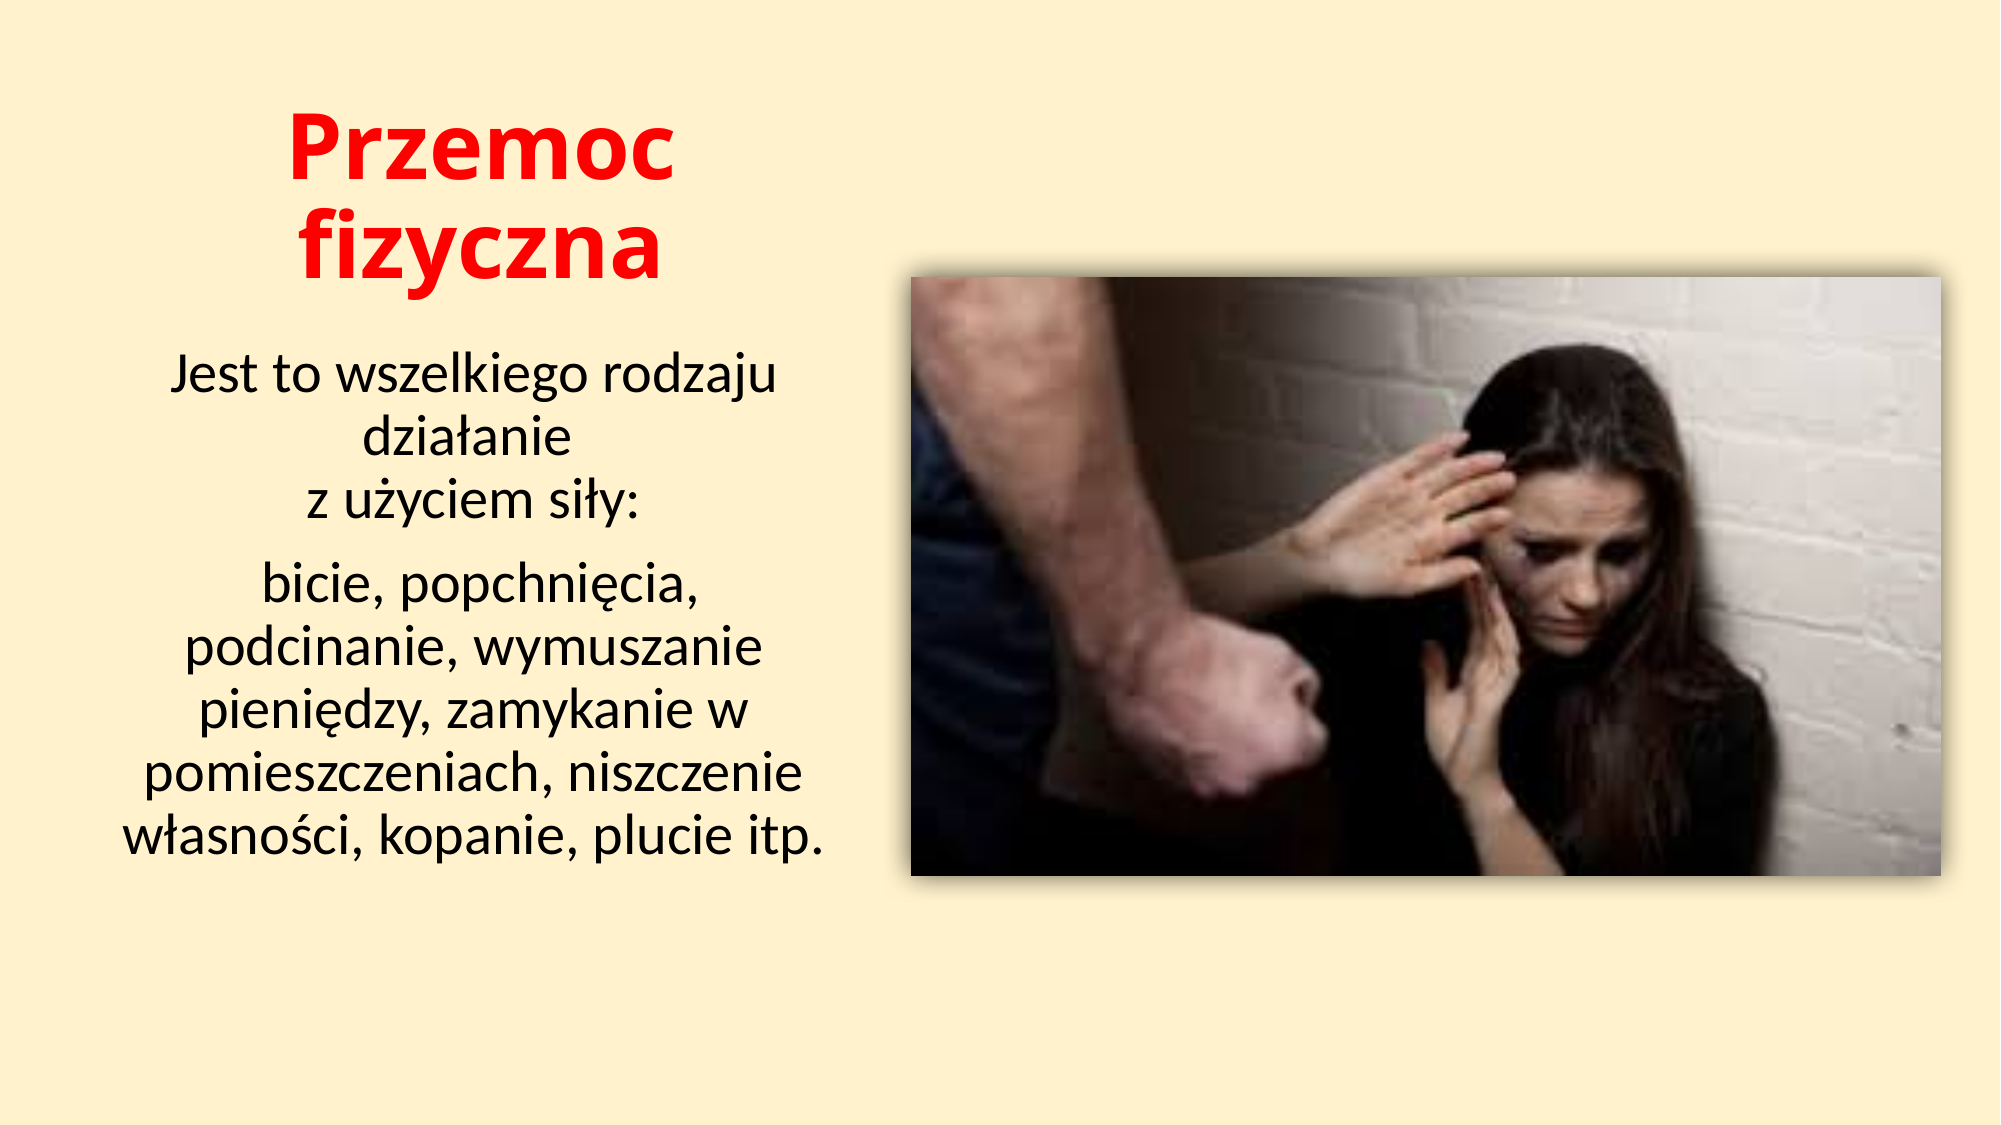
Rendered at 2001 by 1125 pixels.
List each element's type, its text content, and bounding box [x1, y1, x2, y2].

title Przemoc fizyczna [83, 121, 879, 278]
list Jest to wszelkiego rodzaju działanie z użyciem siły: bicie, popchnięcia, podcinanie, wymuszanie pieniędzy, zamykanie w pomieszczeniach, niszczenie własności, kopanie, plucie itp. [102, 334, 846, 1029]
picture [911, 276, 1941, 876]
